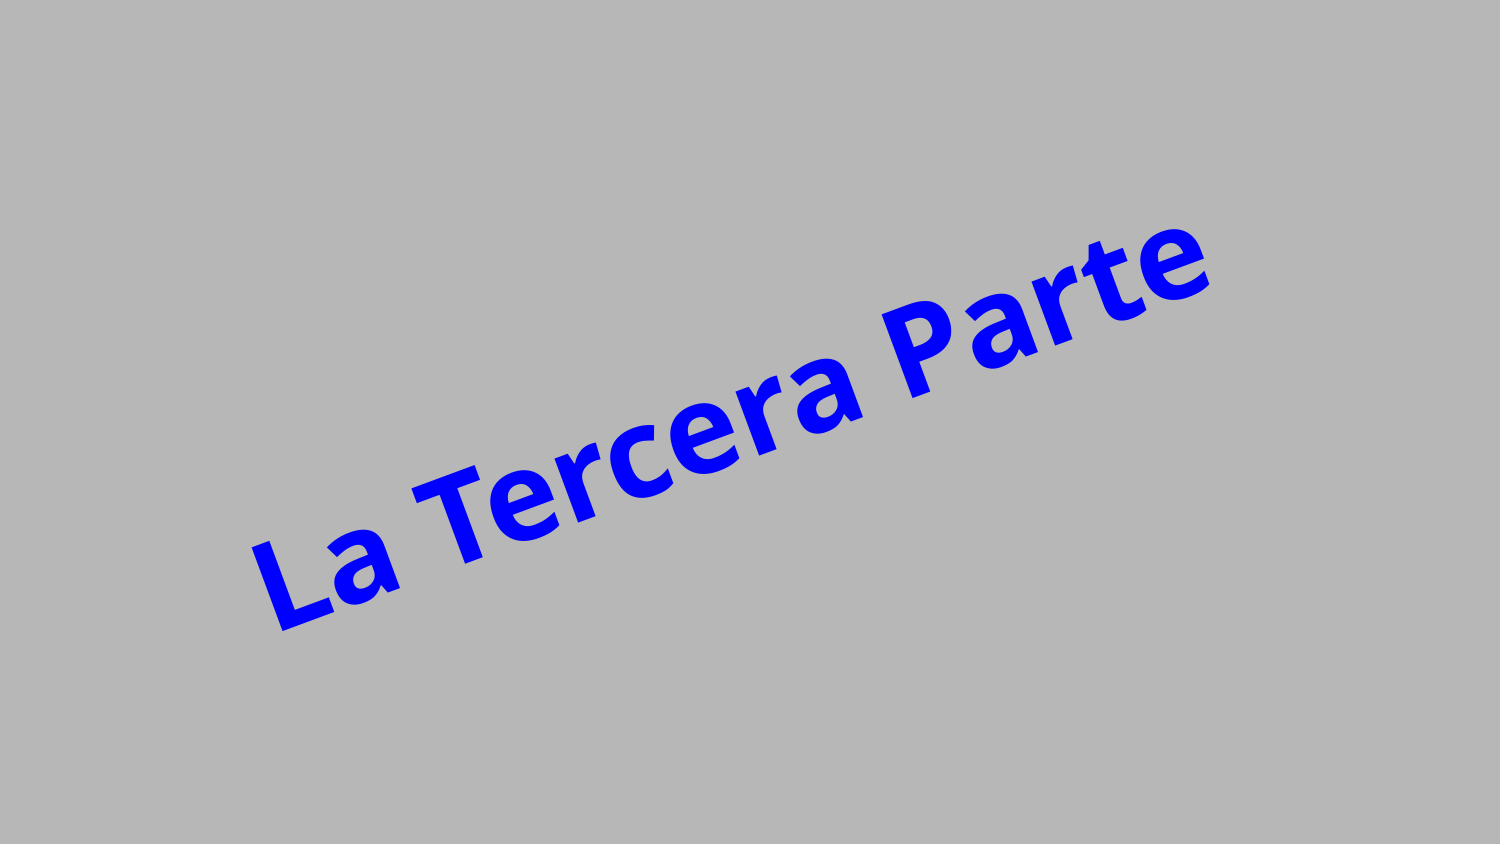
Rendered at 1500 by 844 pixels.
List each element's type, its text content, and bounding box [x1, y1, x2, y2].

title La Tercera Parte [103, 95, 1366, 717]
